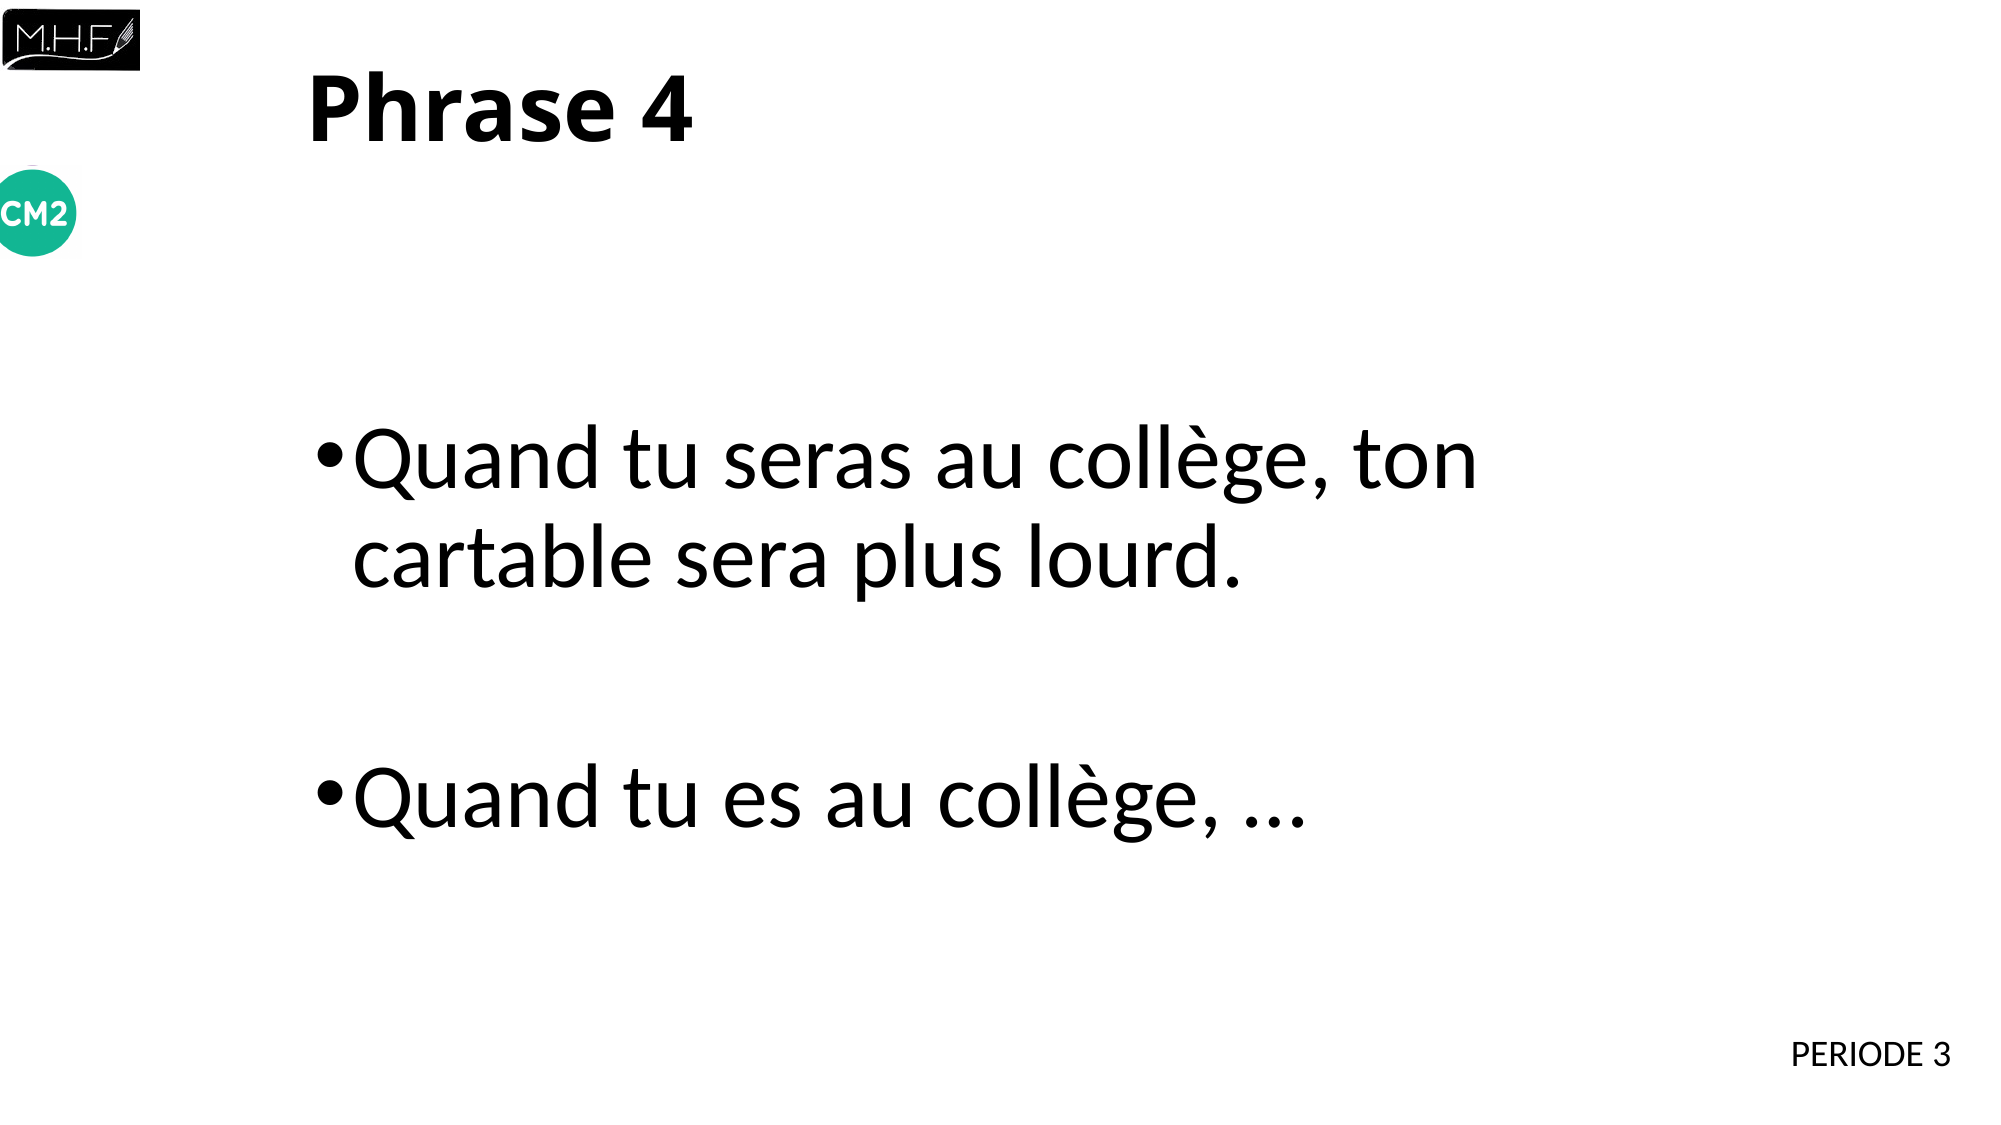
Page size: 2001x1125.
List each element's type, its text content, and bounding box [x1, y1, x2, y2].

picture [0, 165, 82, 259]
title Phrase 4 [290, 3, 1837, 221]
text_box PERIODE 3 [1362, 1021, 1967, 1082]
picture [0, 7, 140, 74]
list Quand tu seras au collège, ton cartable sera plus lourd. Quand tu es au collège, … [299, 401, 1710, 957]
